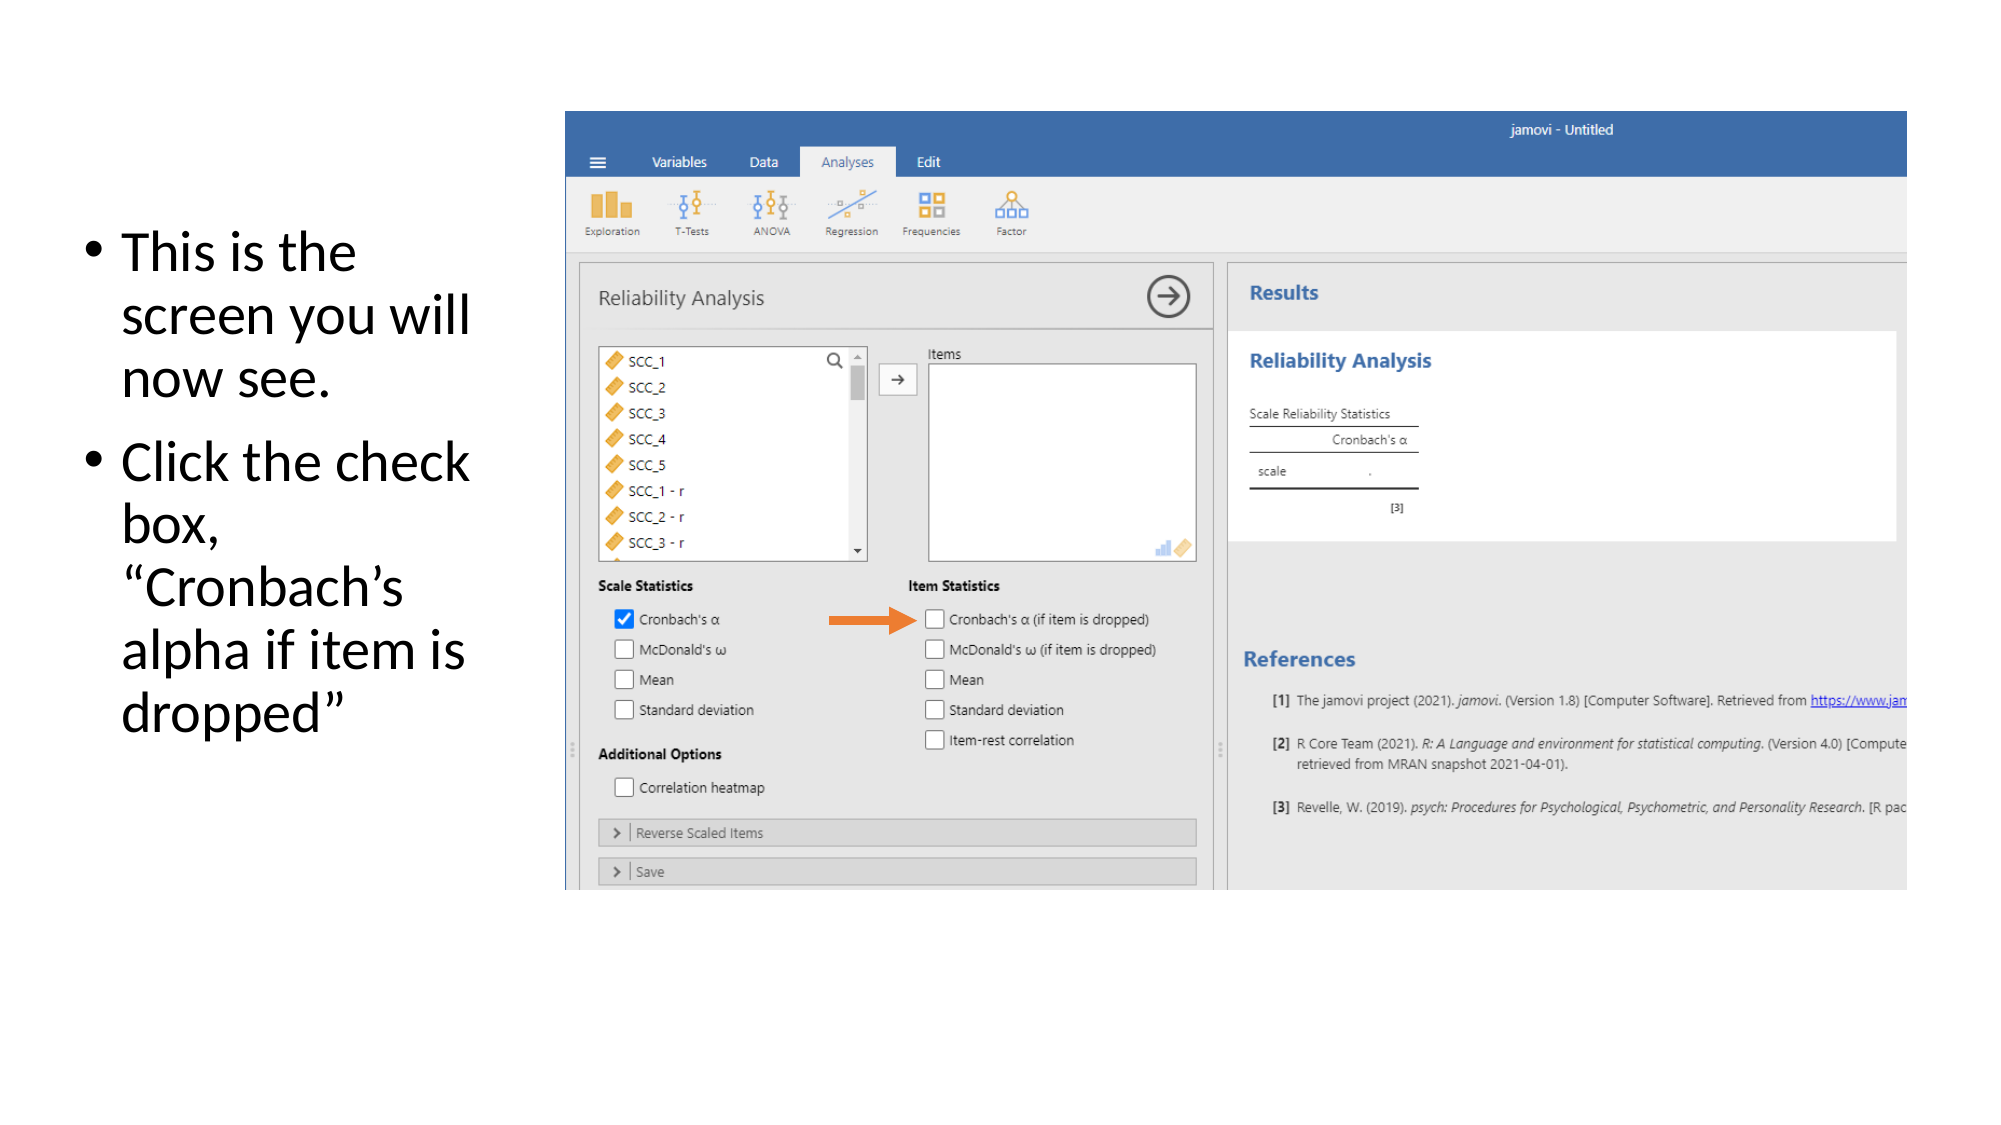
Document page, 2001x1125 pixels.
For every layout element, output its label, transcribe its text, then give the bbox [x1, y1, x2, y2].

picture [565, 111, 1907, 890]
list This is the screen you will now see. Click the check box, “Cronbach’s alpha if item is dropped” [68, 213, 492, 928]
